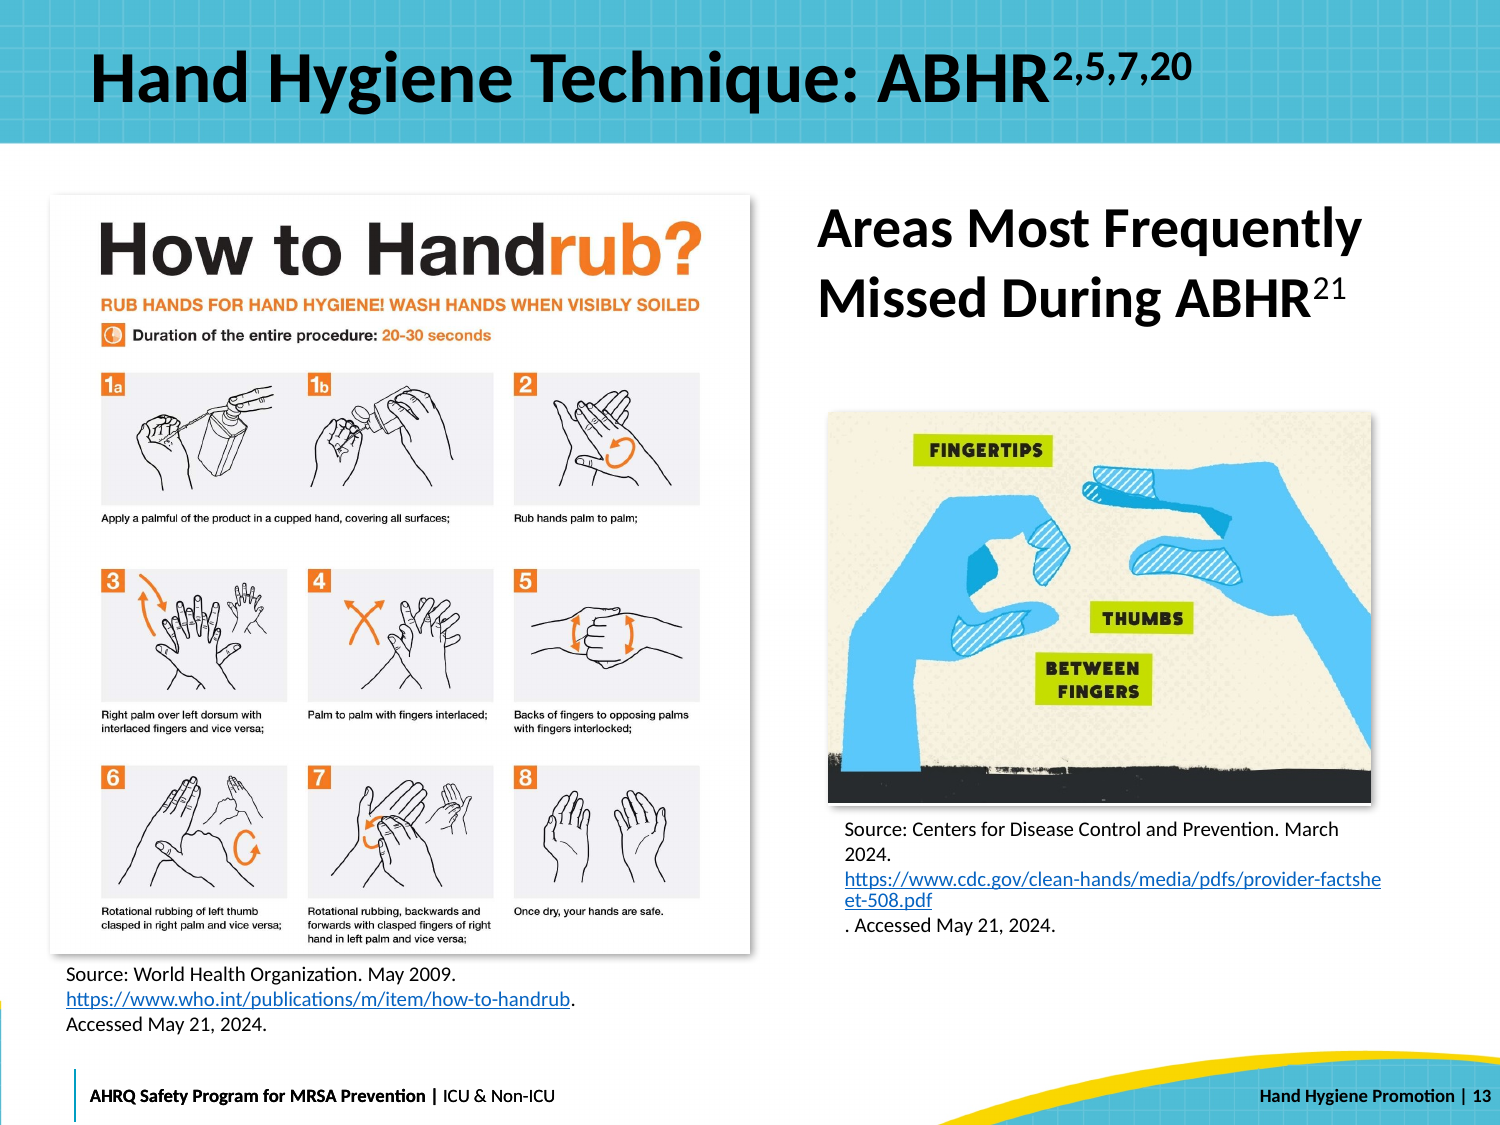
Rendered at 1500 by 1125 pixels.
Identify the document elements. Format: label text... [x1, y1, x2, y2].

picture [0, 0, 1500, 1125]
list Source: Centers for Disease Control and Prevention. March 2024. https://www.cdc.gov/clean-hands/media/pdfs/provider-factsheet-508.pdf. Accessed May 21, 2024. [829, 807, 1405, 944]
list Areas Most Frequently Missed During ABHR21 [802, 181, 1449, 381]
title Hand Hygiene Technique: ABHR2,5,7,20 [75, 0, 1455, 150]
list Source: World Health Organization. May 2009. https://www.who.int/publications/m/item/how-to-handrub. Accessed May 21, 2024. [51, 954, 653, 1065]
slide_number | 13 [1455, 1065, 1500, 1125]
